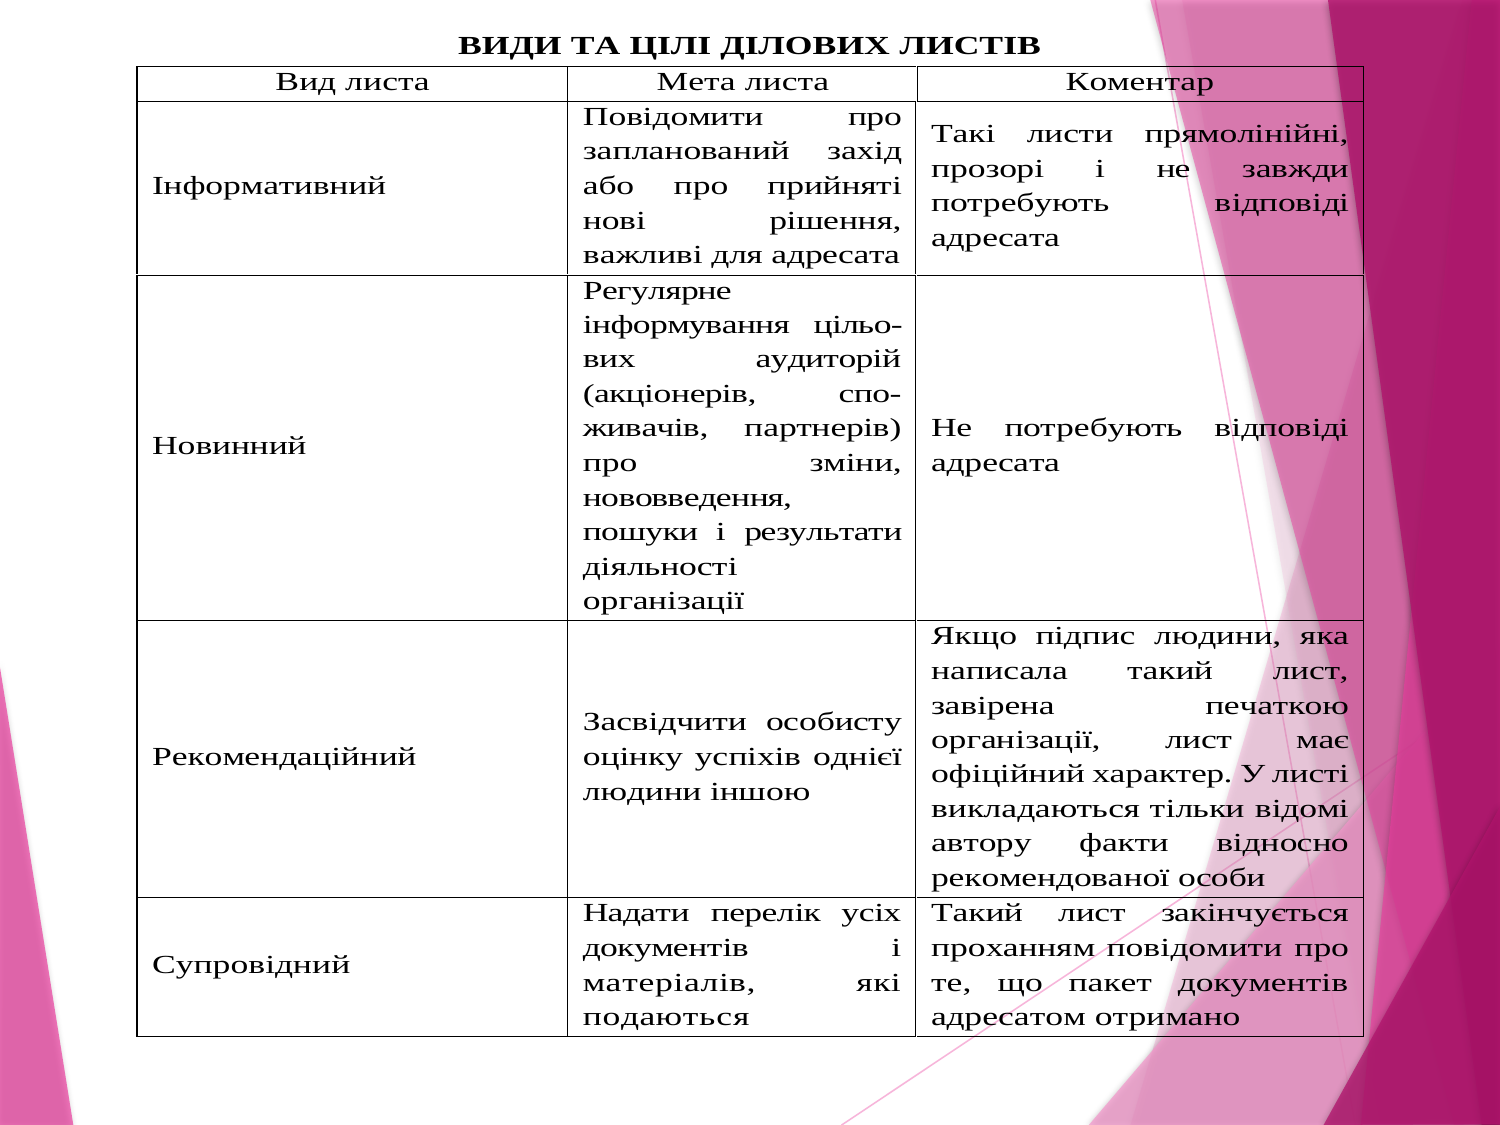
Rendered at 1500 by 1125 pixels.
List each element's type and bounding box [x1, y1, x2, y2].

list [28, 30, 1472, 1083]
